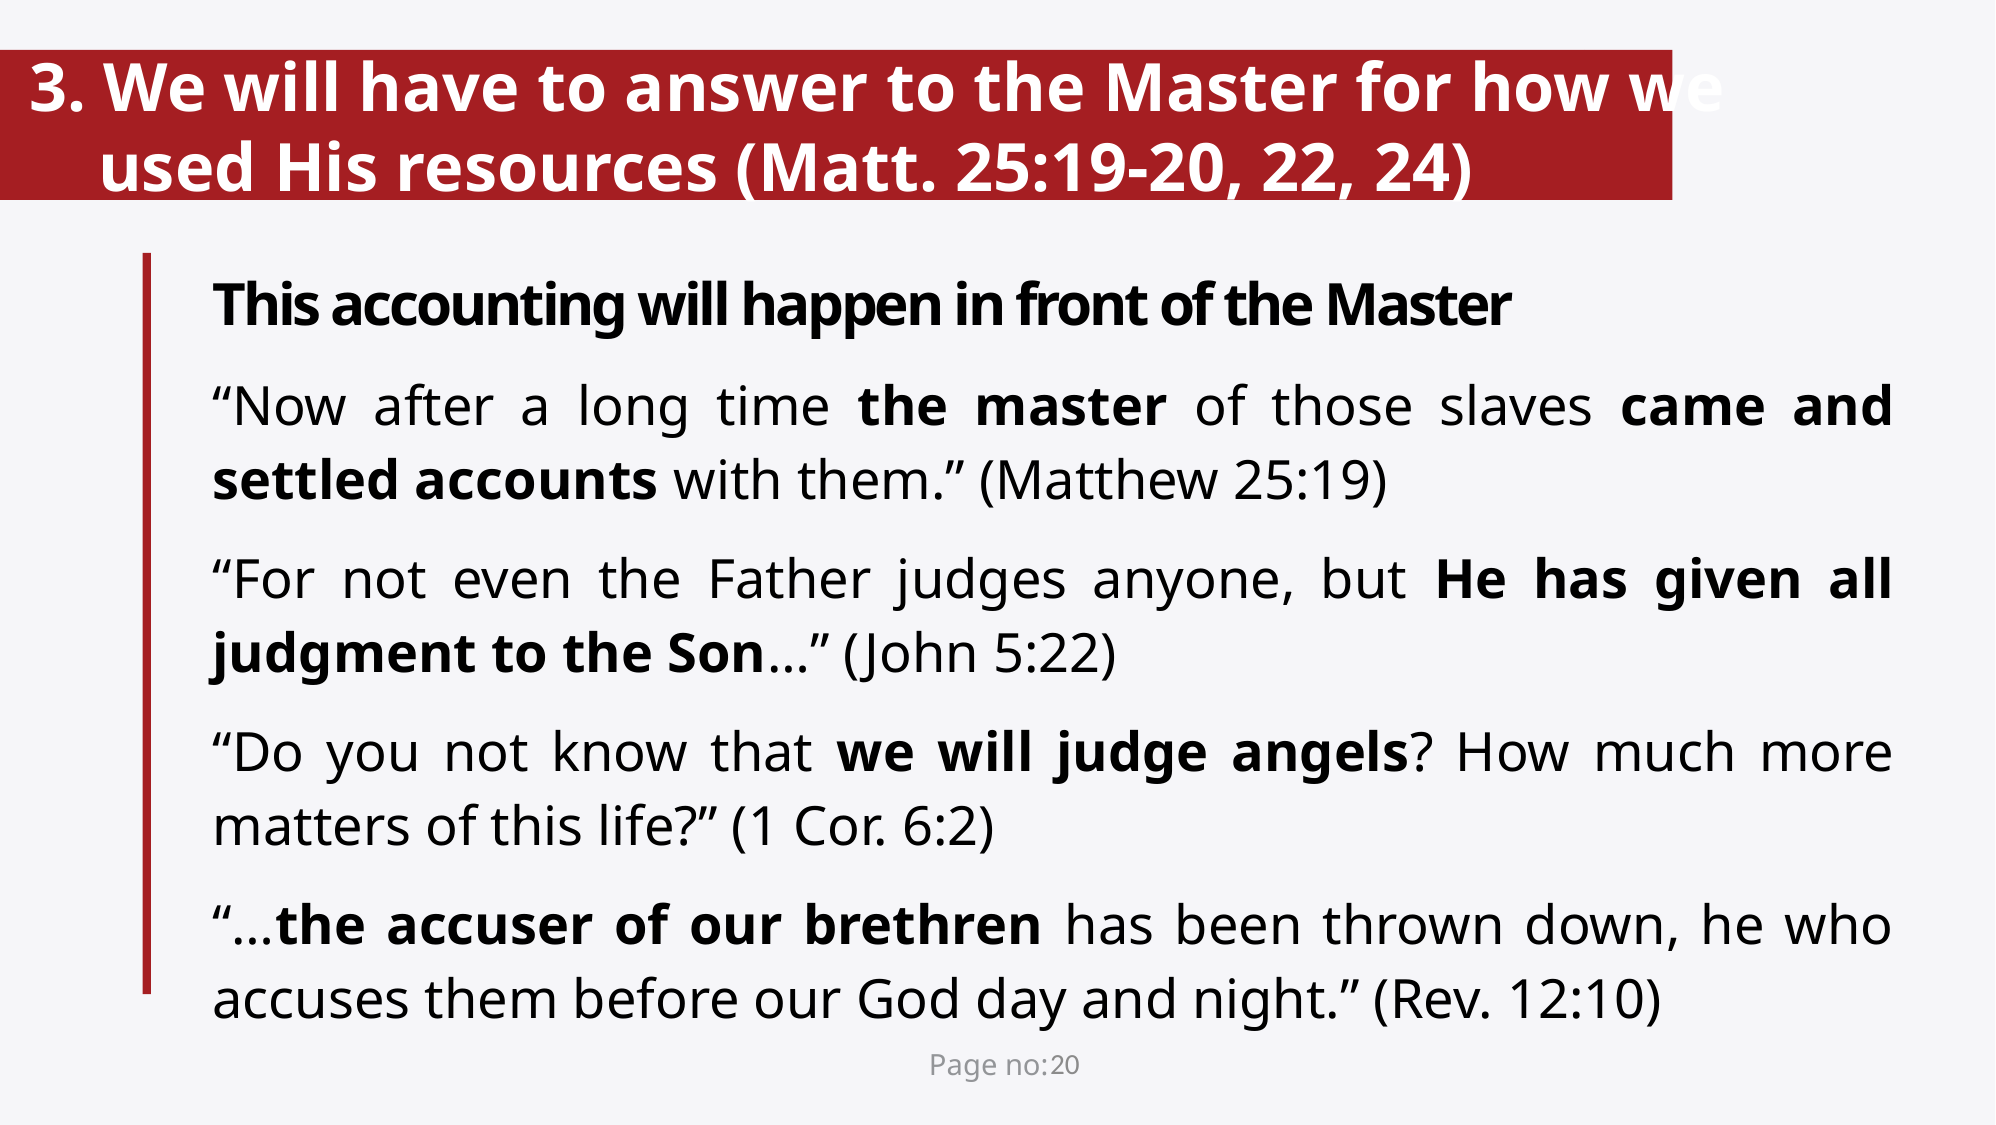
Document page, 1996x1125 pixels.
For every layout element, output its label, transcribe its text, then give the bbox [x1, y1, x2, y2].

text_box [1583, 188, 1675, 202]
text_box [1583, 48, 1675, 62]
subtitle This accounting will happen in front of the Master “Now after a long time the master of those slaves came and settled accounts with them.” (Matthew 25:19) “For not even the Father judges anyone, but He has given all judgment to the Son…” (John 5:22) “Do you not know that we will judge angels? How much more matters of this life?” (1 Cor. 6:2) “…the accuser of our brethren has been thrown down, he who accuses them before our God day and night.” (Rev. 12:10) [197, 249, 1910, 1000]
title 3. We will have to answer to the Master for how we used His resources (Matt. 25:19-20, 22, 24) [14, 62, 1810, 188]
